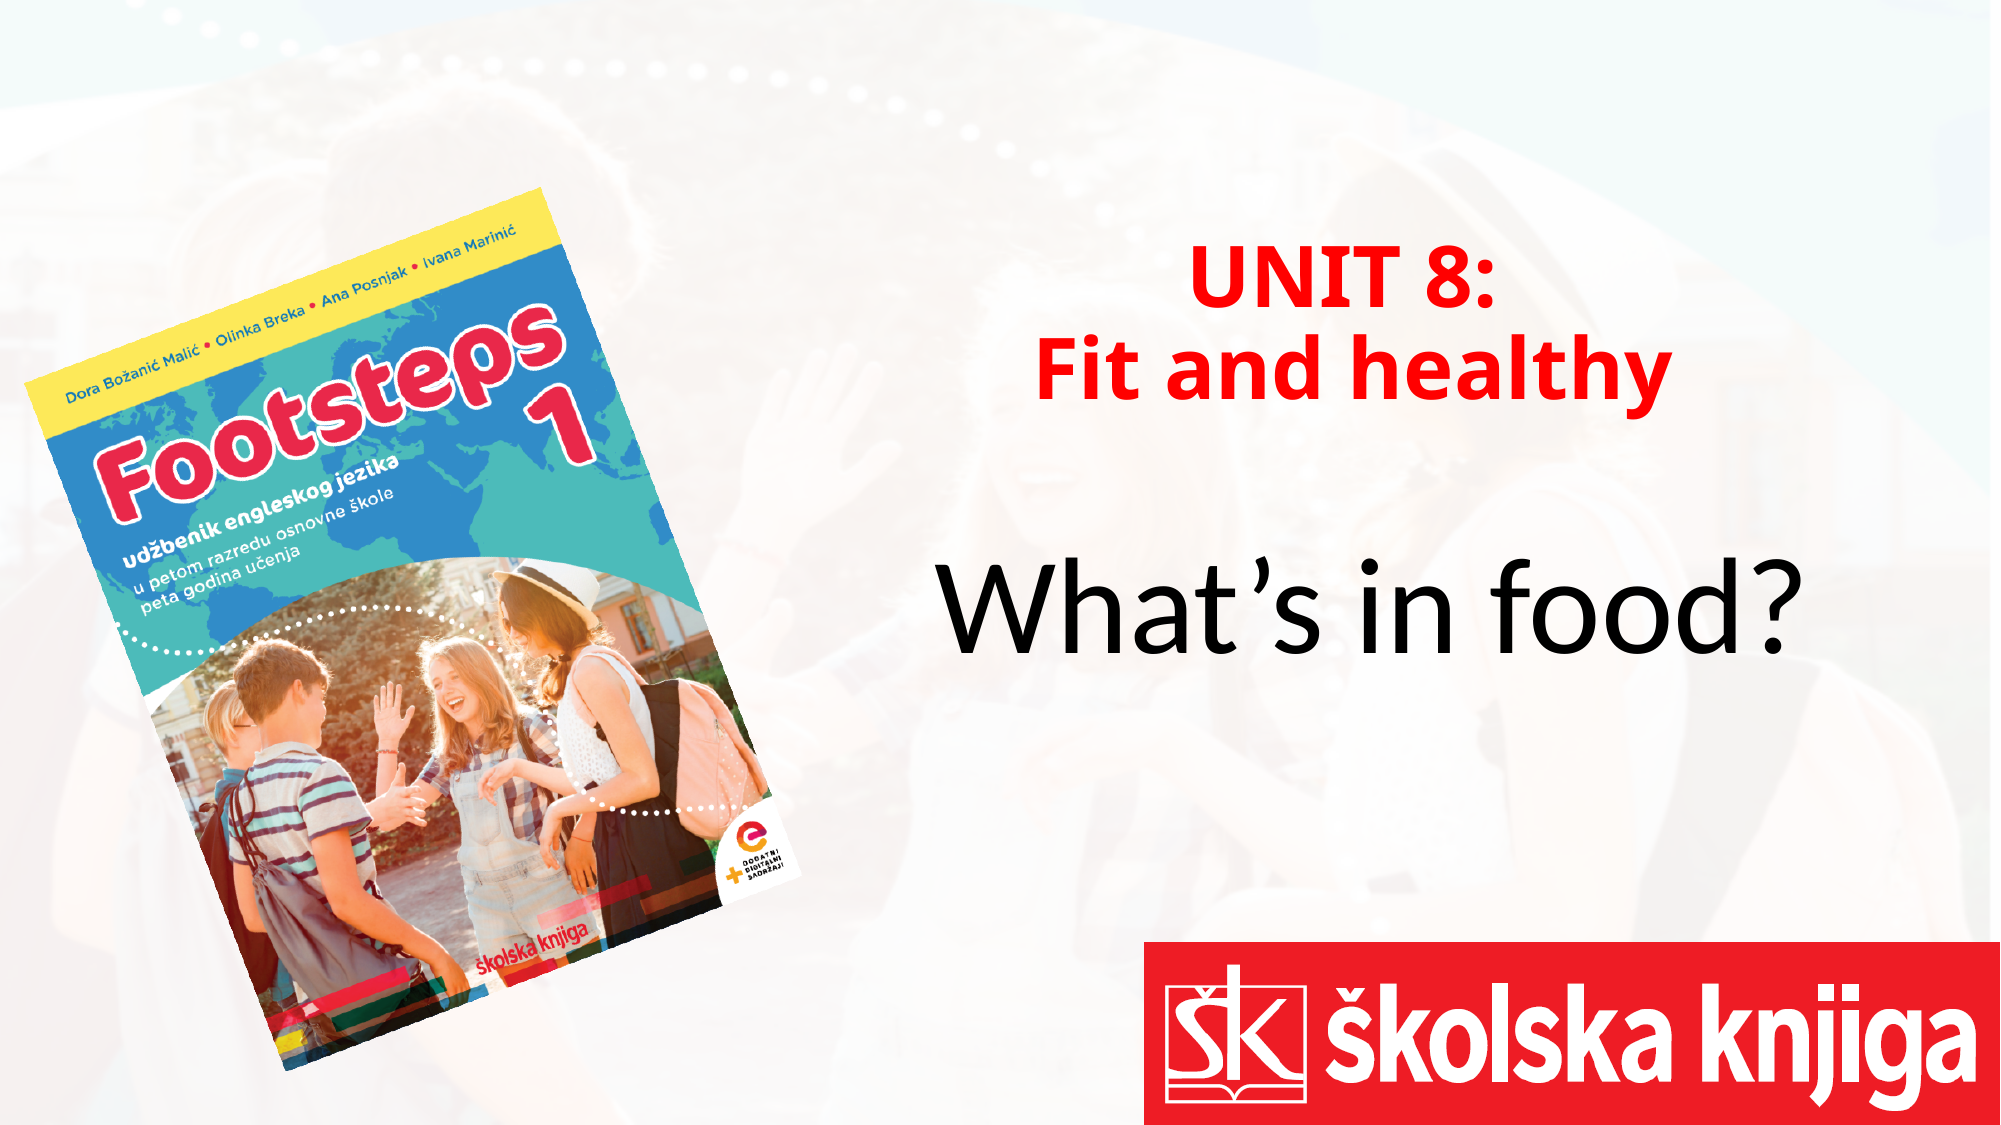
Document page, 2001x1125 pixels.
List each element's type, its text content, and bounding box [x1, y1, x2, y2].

picture [24, 188, 801, 1071]
picture [1144, 942, 2000, 1125]
subtitle What’s in food? [801, 527, 1944, 800]
title UNIT 8: Fit and healthy [730, 226, 1976, 426]
